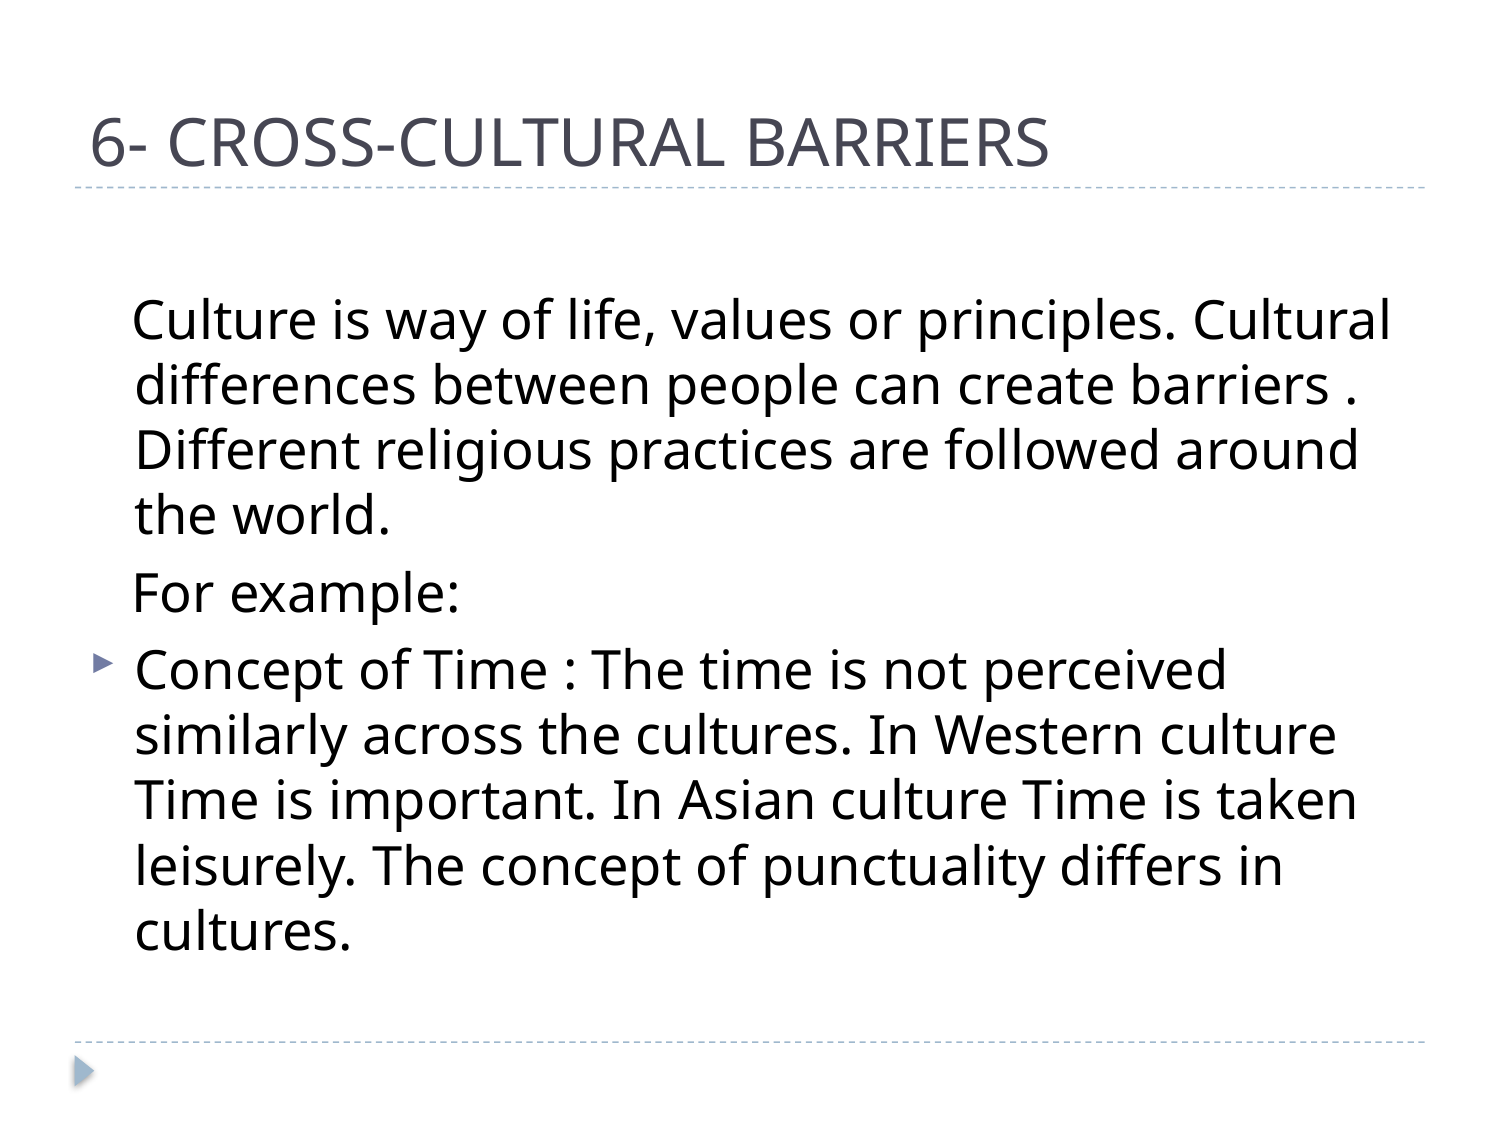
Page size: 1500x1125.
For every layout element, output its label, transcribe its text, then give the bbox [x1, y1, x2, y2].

list Culture is way of life, values or principles. Cultural differences between people can create barriers . Different religious practices are followed around the world. For example: Concept of Time : The time is not perceived similarly across the cultures. In Western culture Time is important. In Asian culture Time is taken leisurely. The concept of punctuality differs in cultures. [75, 200, 1425, 1010]
title 6- CROSS-CULTURAL BARRIERS [75, 24, 1425, 188]
